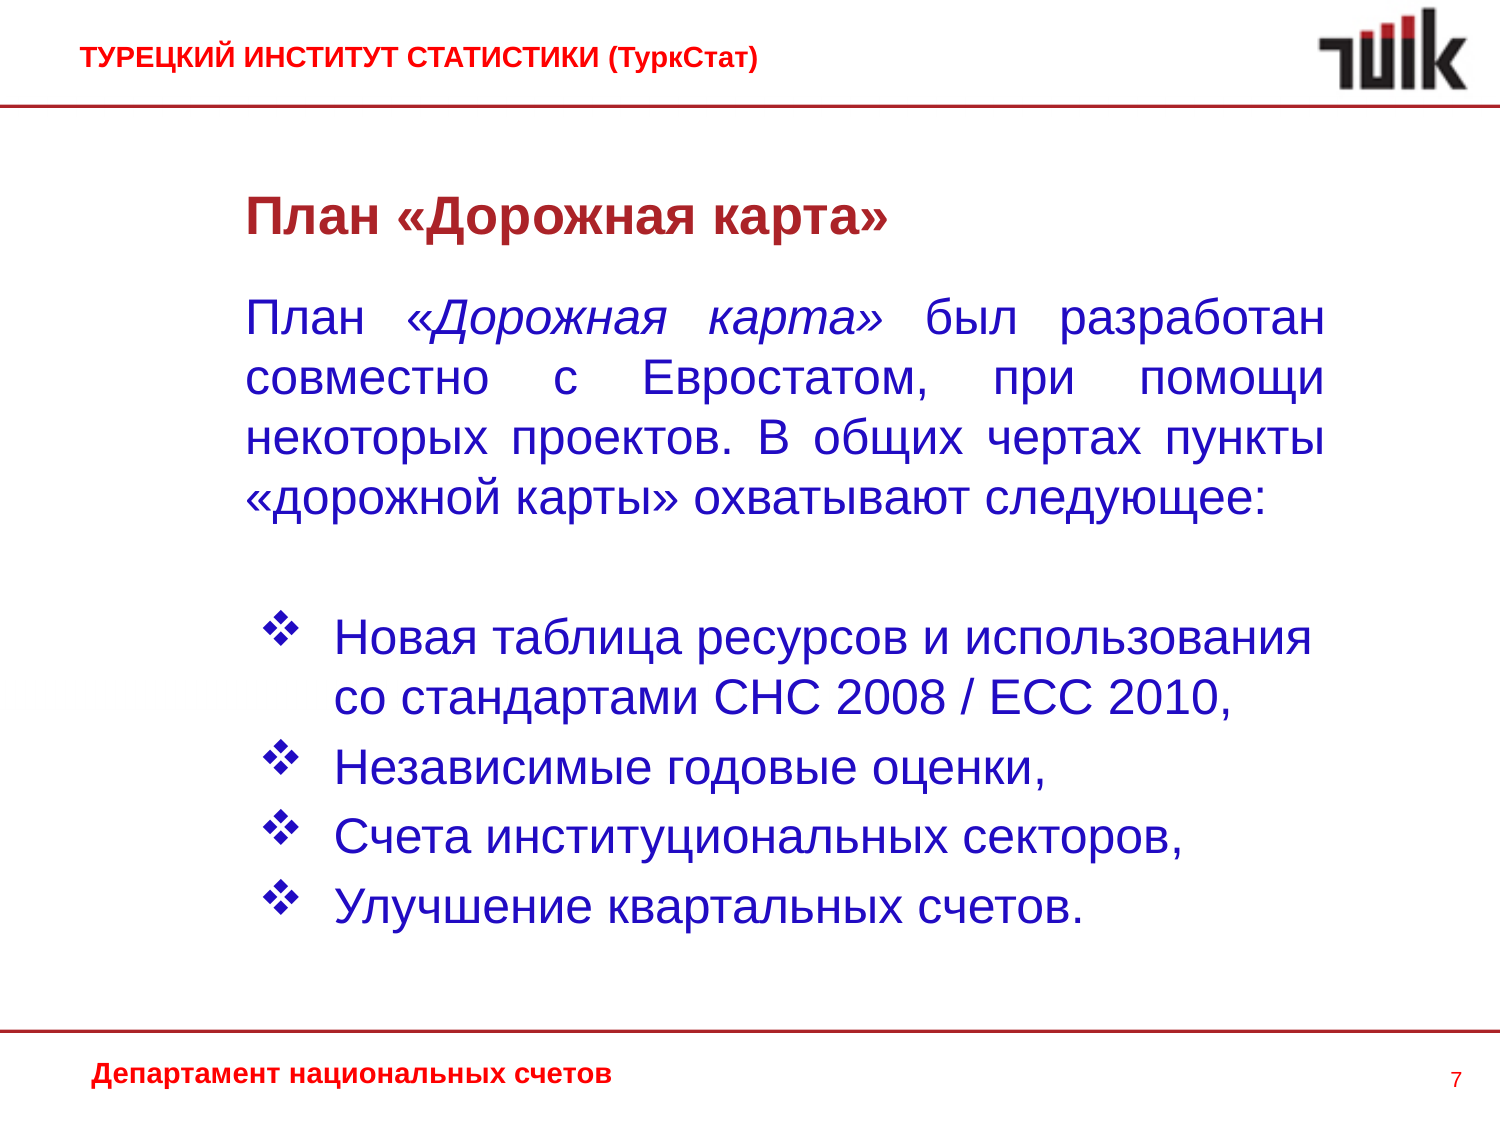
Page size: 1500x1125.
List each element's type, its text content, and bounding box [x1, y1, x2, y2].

text_box ТУРЕЦКИЙ ИНСТИТУТ СТАТИСТИКИ (ТуркСтат) [64, 30, 1270, 81]
picture [1316, 0, 1477, 99]
slide_number 7 [1423, 1058, 1490, 1125]
text_box План «Дорожная карта» План «Дорожная карта» был разработан совместно с Евростатом, при помощи некоторых проектов. В общих чертах пункты «дорожной карты» охватывают следующее: Новая таблица ресурсов и использования со стандартами СНС 2008 / ЕСС 2010, Независимые годовые оценки, Счета институциональных секторов, Улучшение квартальных счетов. [171, 172, 1341, 976]
text_box Департамент национальных счетов [76, 1046, 892, 1097]
